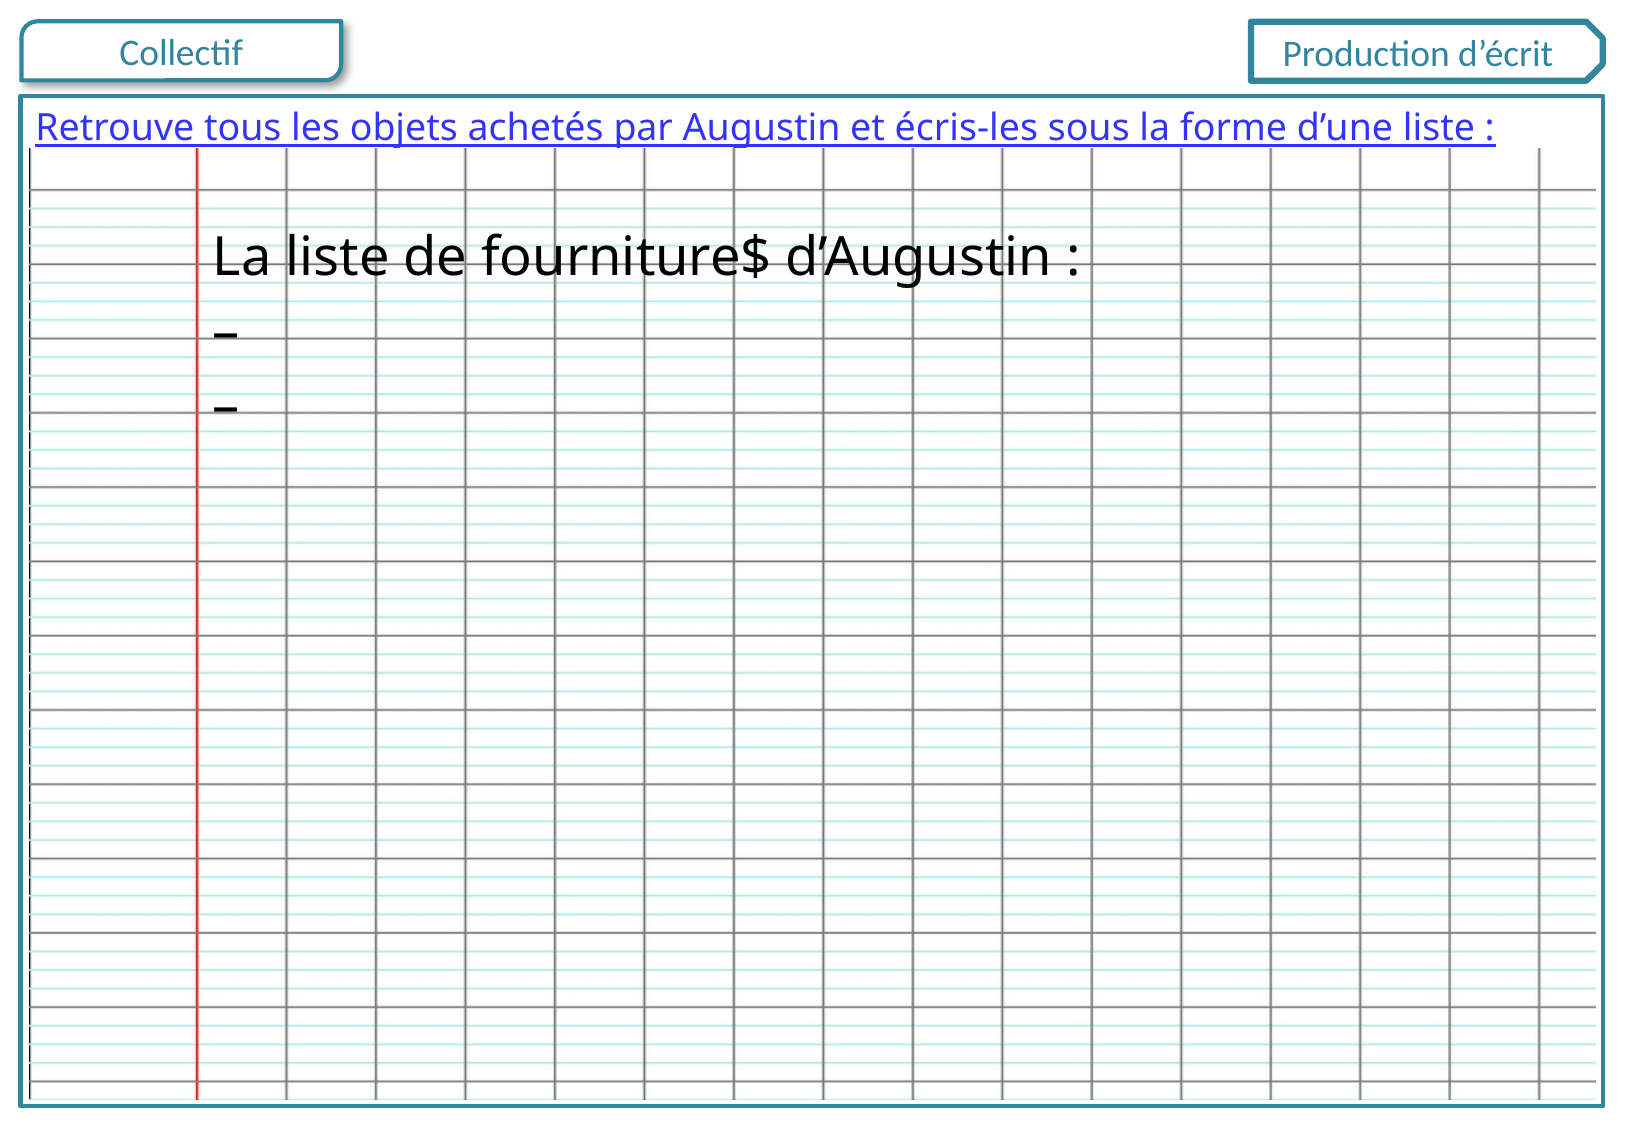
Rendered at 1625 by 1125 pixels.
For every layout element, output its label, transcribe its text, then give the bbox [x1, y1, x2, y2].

list Retrouve tous les objets achetés par Augustin et écris-les sous la forme d’une liste : [18, 94, 1605, 1108]
list Production d’écrit [1251, 21, 1585, 81]
picture [29, 148, 1596, 1101]
